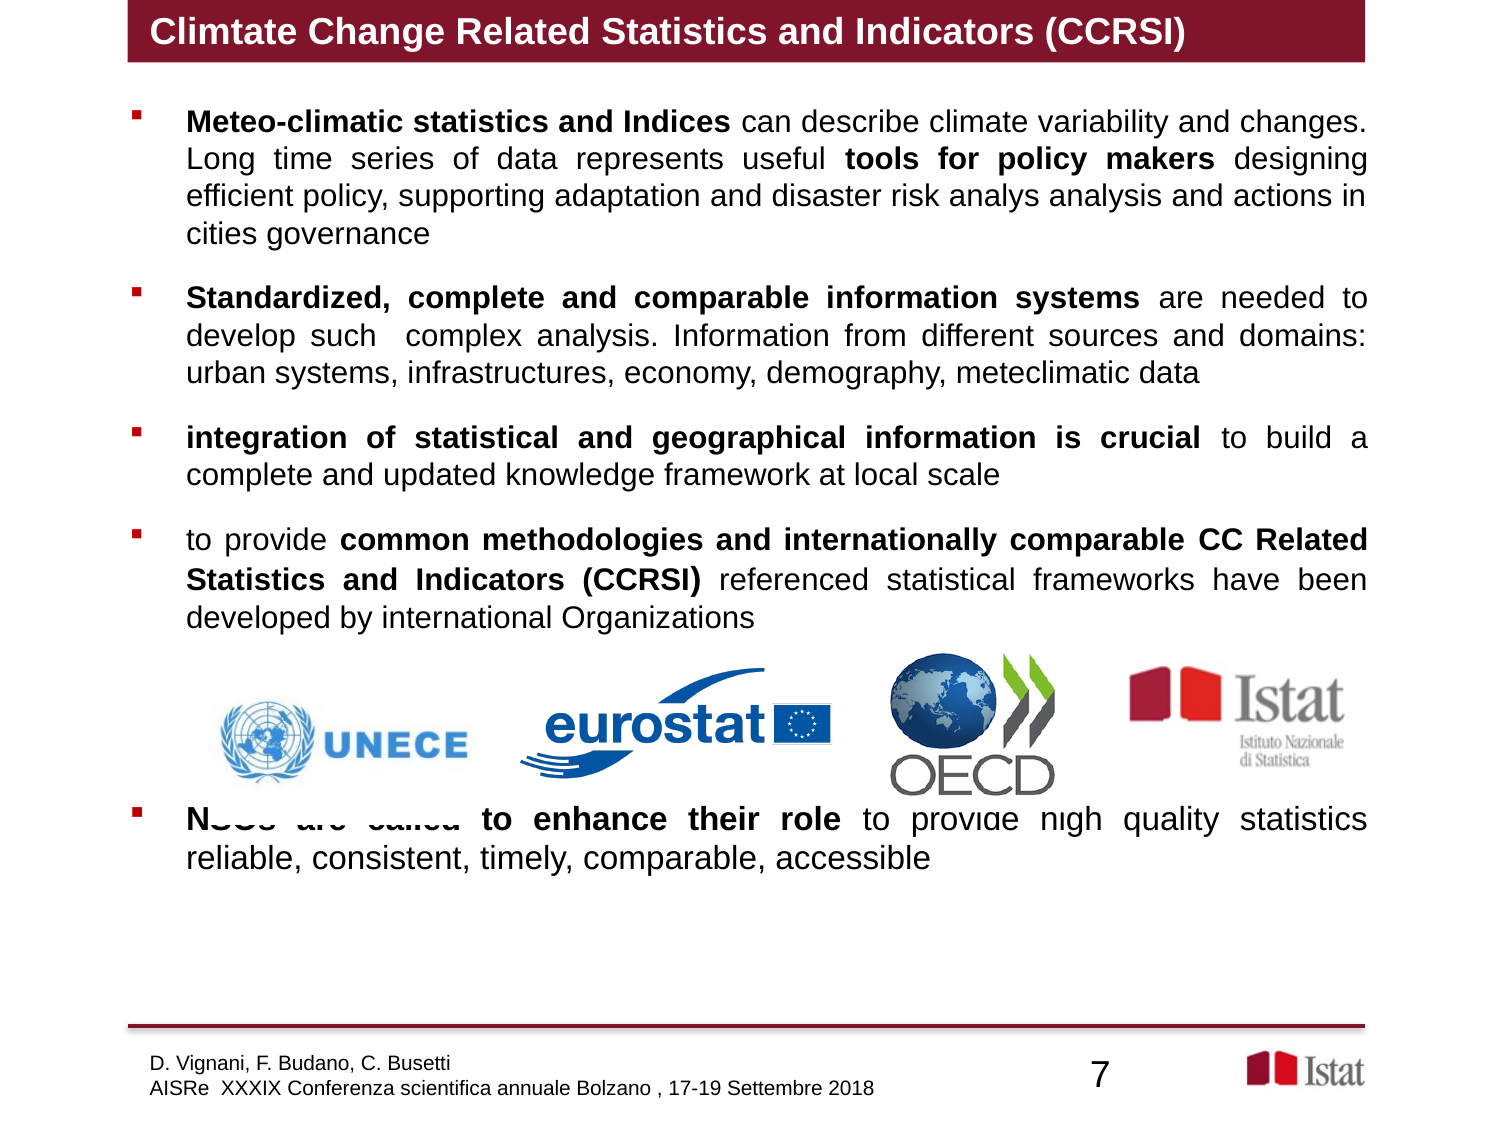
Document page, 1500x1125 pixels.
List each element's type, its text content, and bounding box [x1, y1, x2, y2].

slide_number 7 [1074, 1042, 1425, 1103]
picture [1116, 644, 1359, 789]
picture [868, 629, 1082, 812]
text_box Climtate Change Related Statistics and Indicators (CCRSI) [134, 0, 1366, 60]
picture [209, 672, 480, 826]
picture [520, 667, 832, 794]
list Meteo-climatic statistics and Indices can describe climate variability and changes. Long time series of data represents useful tools for policy makers designing efficient policy, supporting adaptation and disaster risk analys analysis and actions in cities governance Standardized, complete and comparable information systems are needed to develop such complex analysis. Information from different sources and domains: urban systems, infrastructures, economy, demography, meteclimatic data integration of statistical and geographical information is crucial to build a complete and updated knowledge framework at local scale to provide common methodologies and internationally comparable CC Related Statistics and Indicators (CCRSI) referenced statistical frameworks have been developed by international Organizations NSOs are called to enhance their role to provide high quality statistics reliable, consistent, timely, comparable, accessible [114, 93, 1384, 1009]
text_box D. Vignani, F. Budano, C. Busetti AISRe XXXIX Conferenza scientifica annuale Bolzano , 17-19 Settembre 2018 [134, 1042, 997, 1108]
